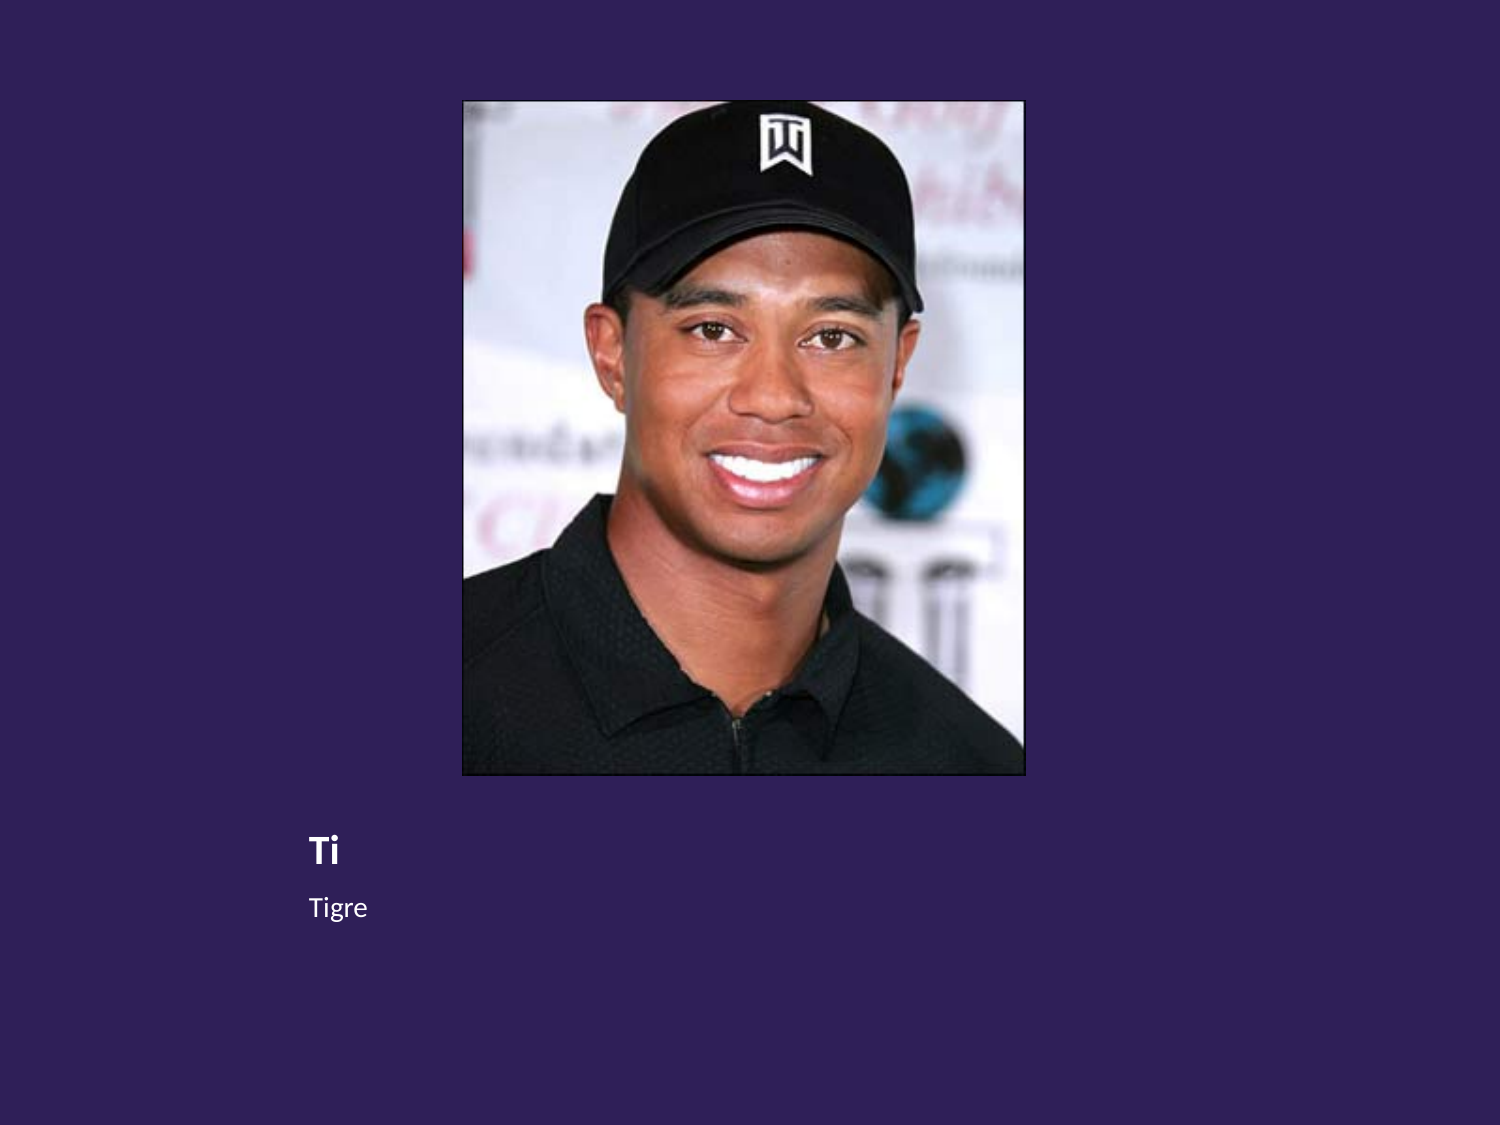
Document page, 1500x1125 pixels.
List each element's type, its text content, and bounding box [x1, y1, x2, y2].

list Tigre [294, 880, 1194, 1013]
picture [293, 100, 1195, 776]
title Ti [294, 787, 1194, 880]
